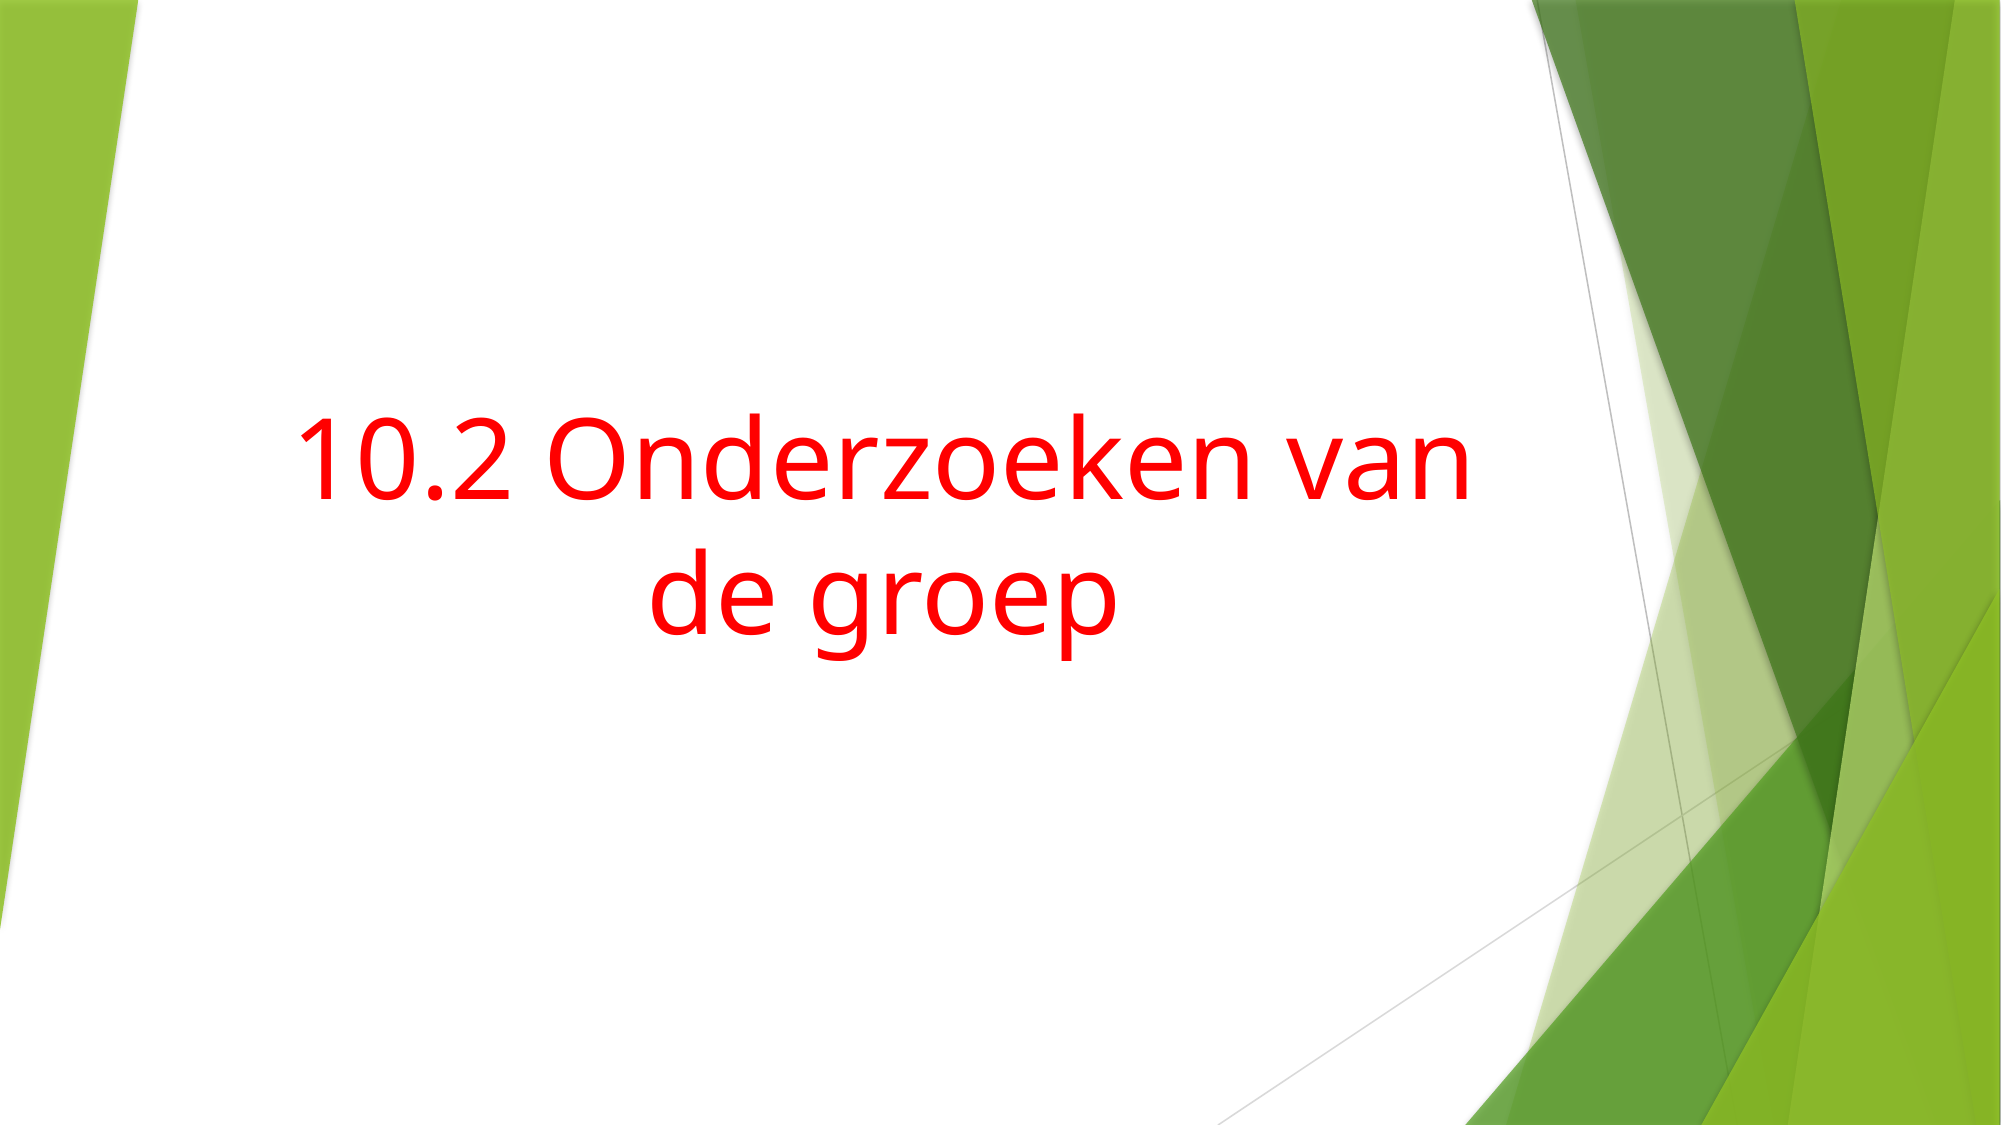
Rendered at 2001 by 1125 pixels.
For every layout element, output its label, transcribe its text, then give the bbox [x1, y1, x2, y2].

title 10.2 Onderzoeken van de groep [247, 394, 1522, 665]
